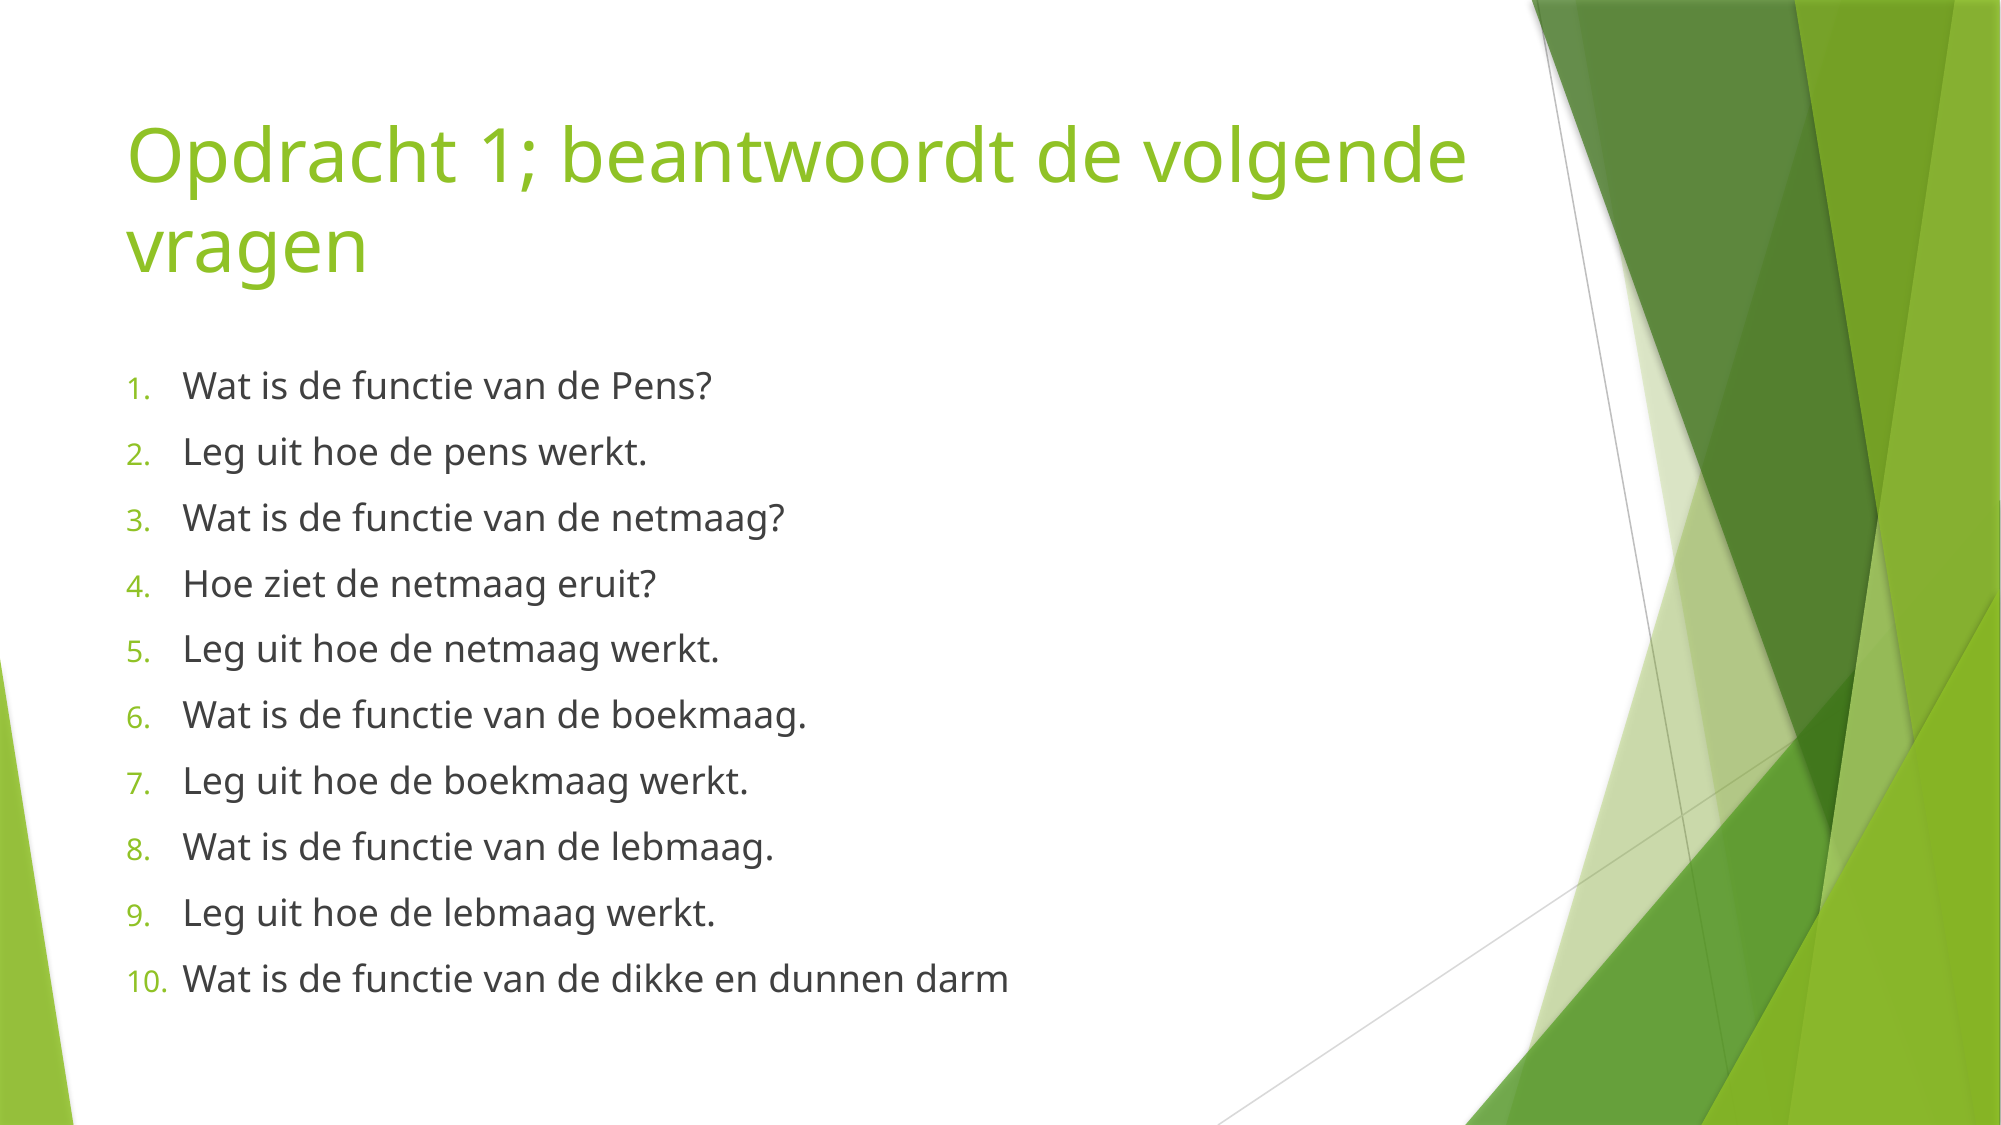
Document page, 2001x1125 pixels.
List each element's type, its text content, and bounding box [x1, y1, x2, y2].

list Wat is de functie van de Pens? Leg uit hoe de pens werkt. Wat is de functie van de netmaag? Hoe ziet de netmaag eruit? Leg uit hoe de netmaag werkt. Wat is de functie van de boekmaag. Leg uit hoe de boekmaag werkt. Wat is de functie van de lebmaag. Leg uit hoe de lebmaag werkt. Wat is de functie van de dikke en dunnen darm [111, 354, 1522, 1059]
title Opdracht 1; beantwoordt de volgende vragen [111, 99, 1522, 317]
